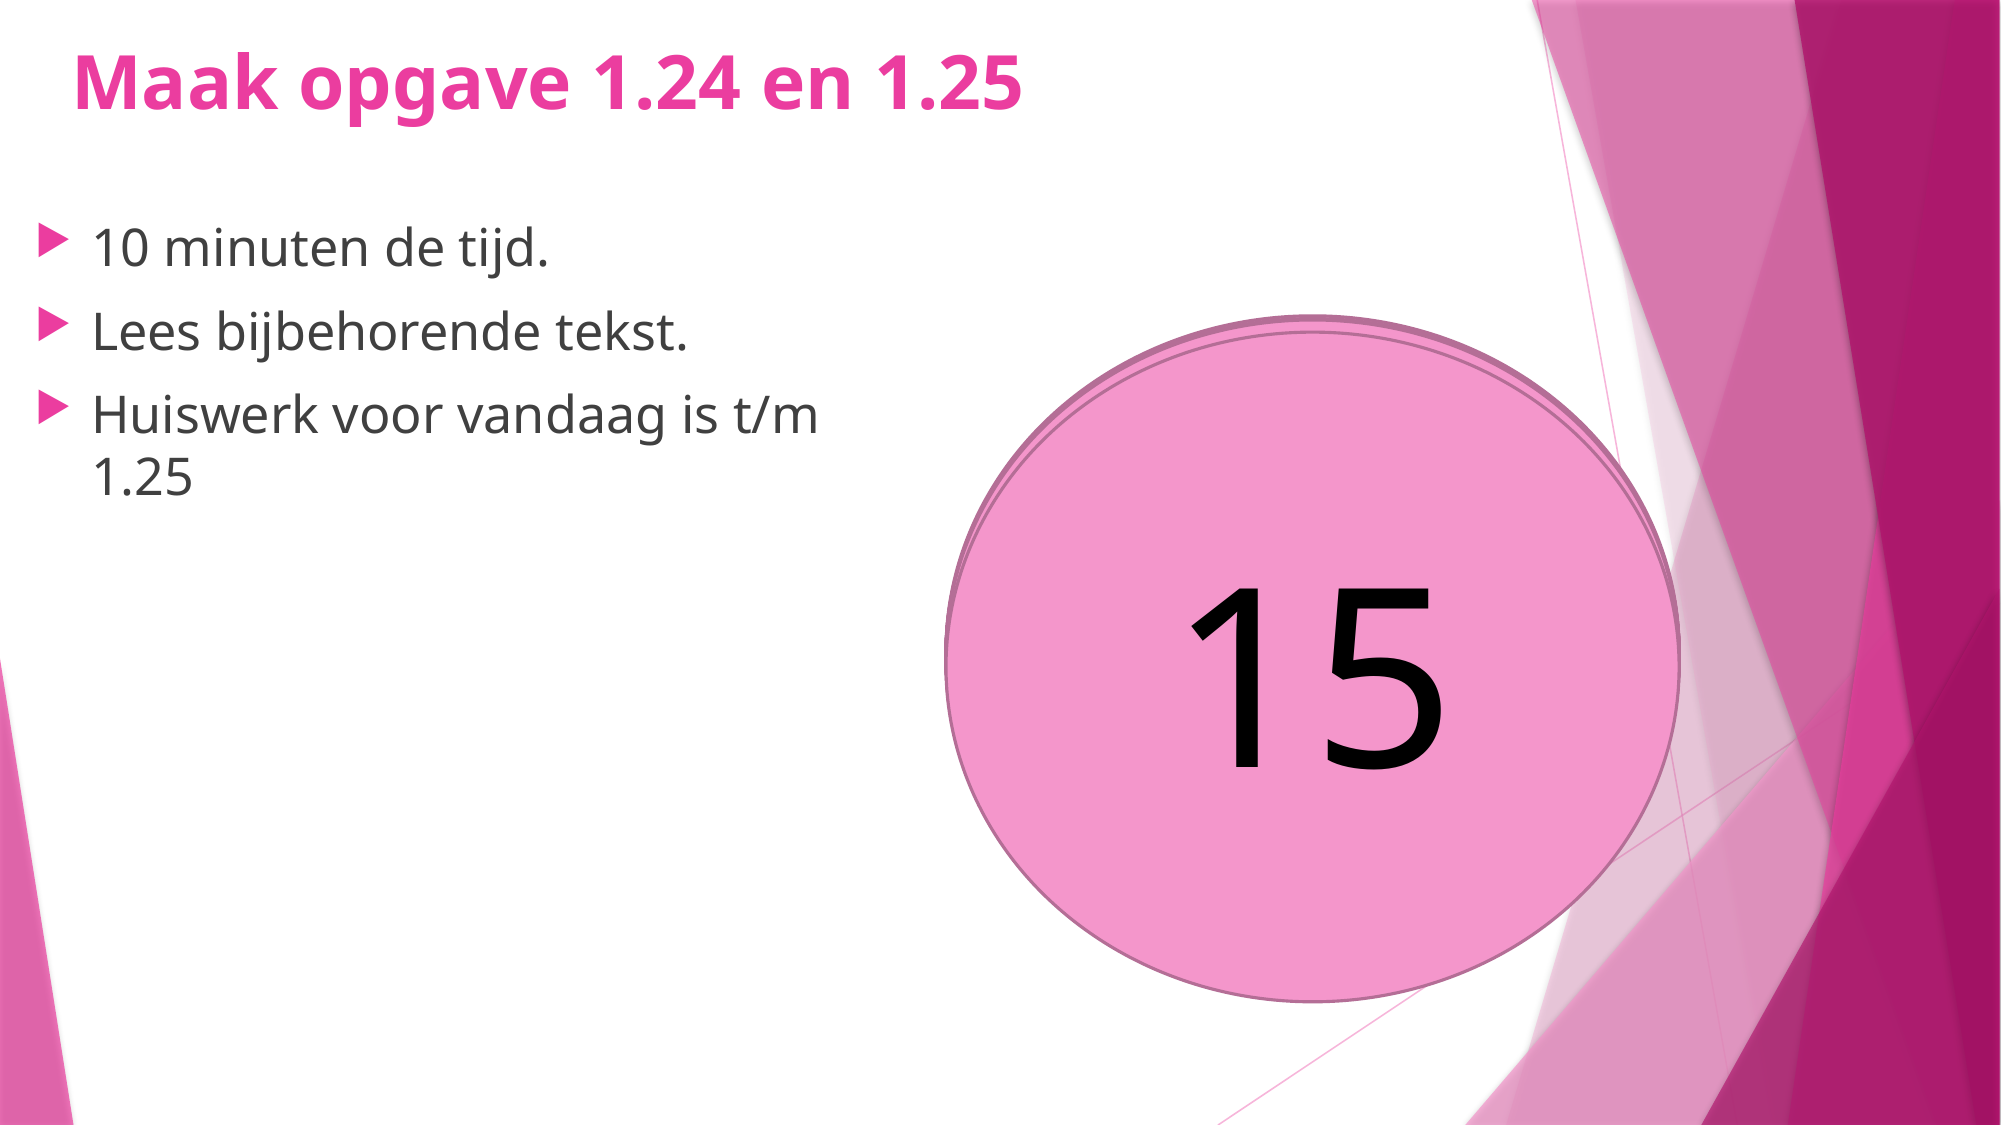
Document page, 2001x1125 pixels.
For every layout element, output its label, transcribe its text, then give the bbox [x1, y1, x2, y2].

list 10 minuten de tijd. Lees bijbehorende tekst. Huiswerk voor vandaag is t/m 1.25 [19, 207, 865, 1112]
text_box 15 [944, 330, 1681, 1004]
title Maak opgave 1.24 en 1.25 [56, 27, 1522, 319]
text_box 14 [944, 318, 1681, 648]
text_box 10 [959, 314, 1668, 562]
